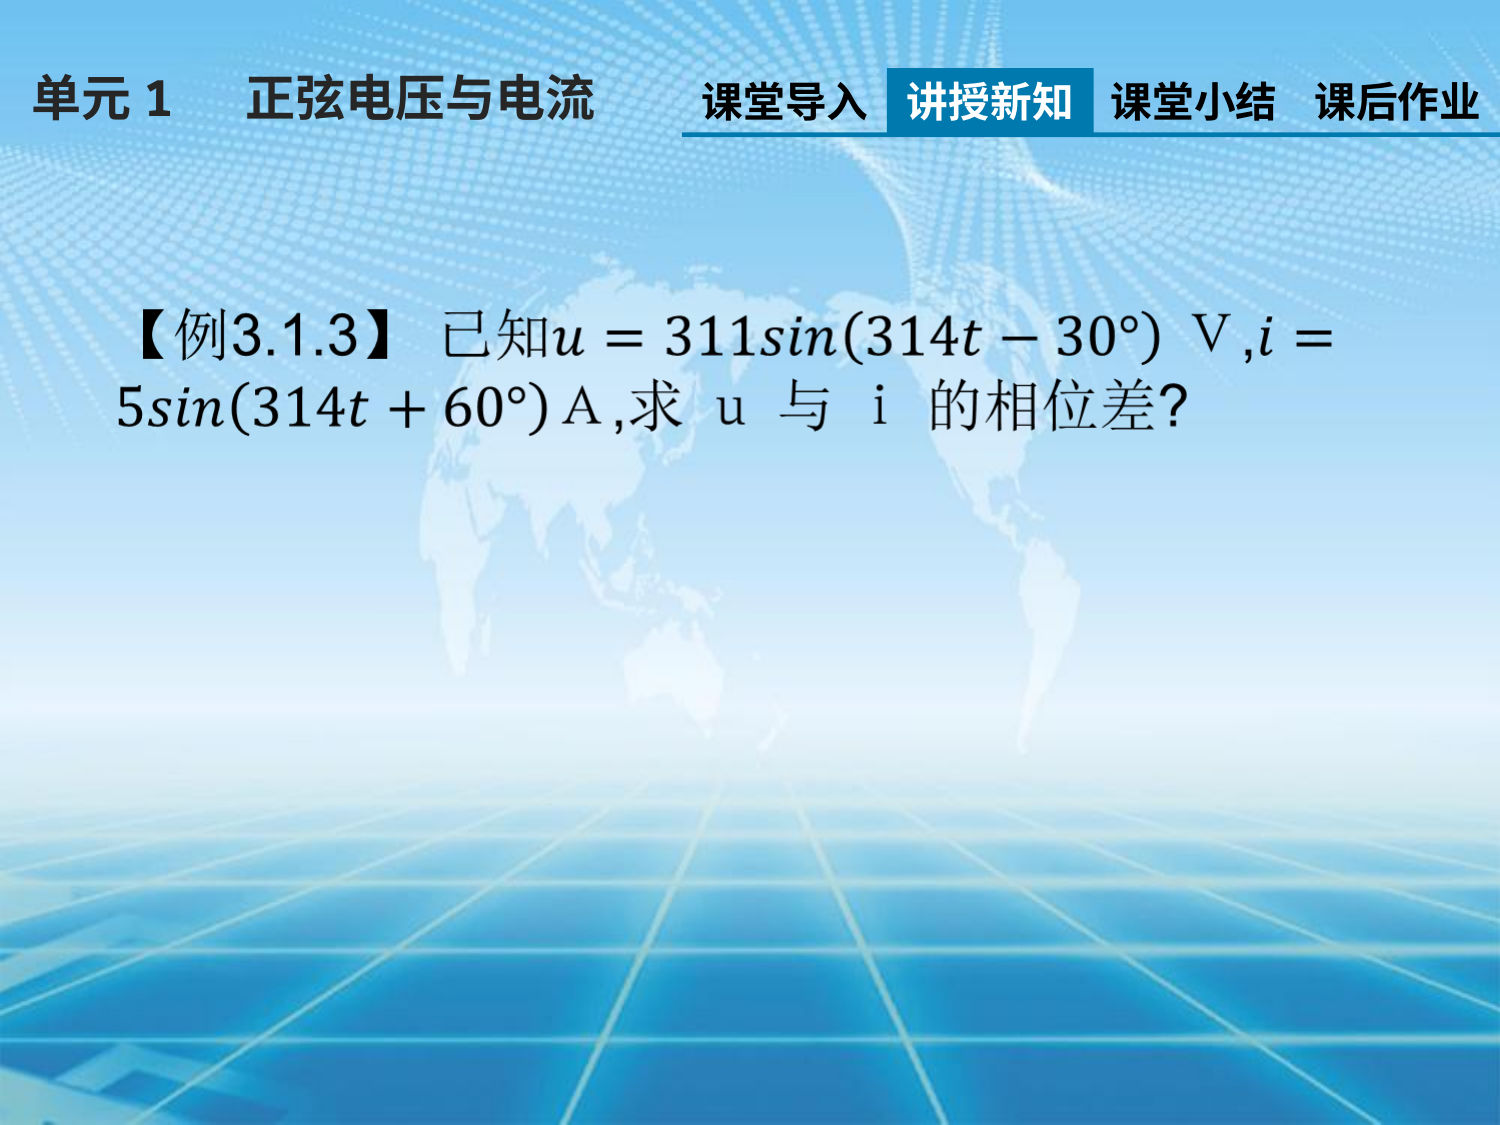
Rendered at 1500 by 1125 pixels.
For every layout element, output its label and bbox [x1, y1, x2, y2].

text_box [16, 59, 1500, 135]
picture [0, 0, 1500, 1125]
text_box [99, 290, 1435, 448]
